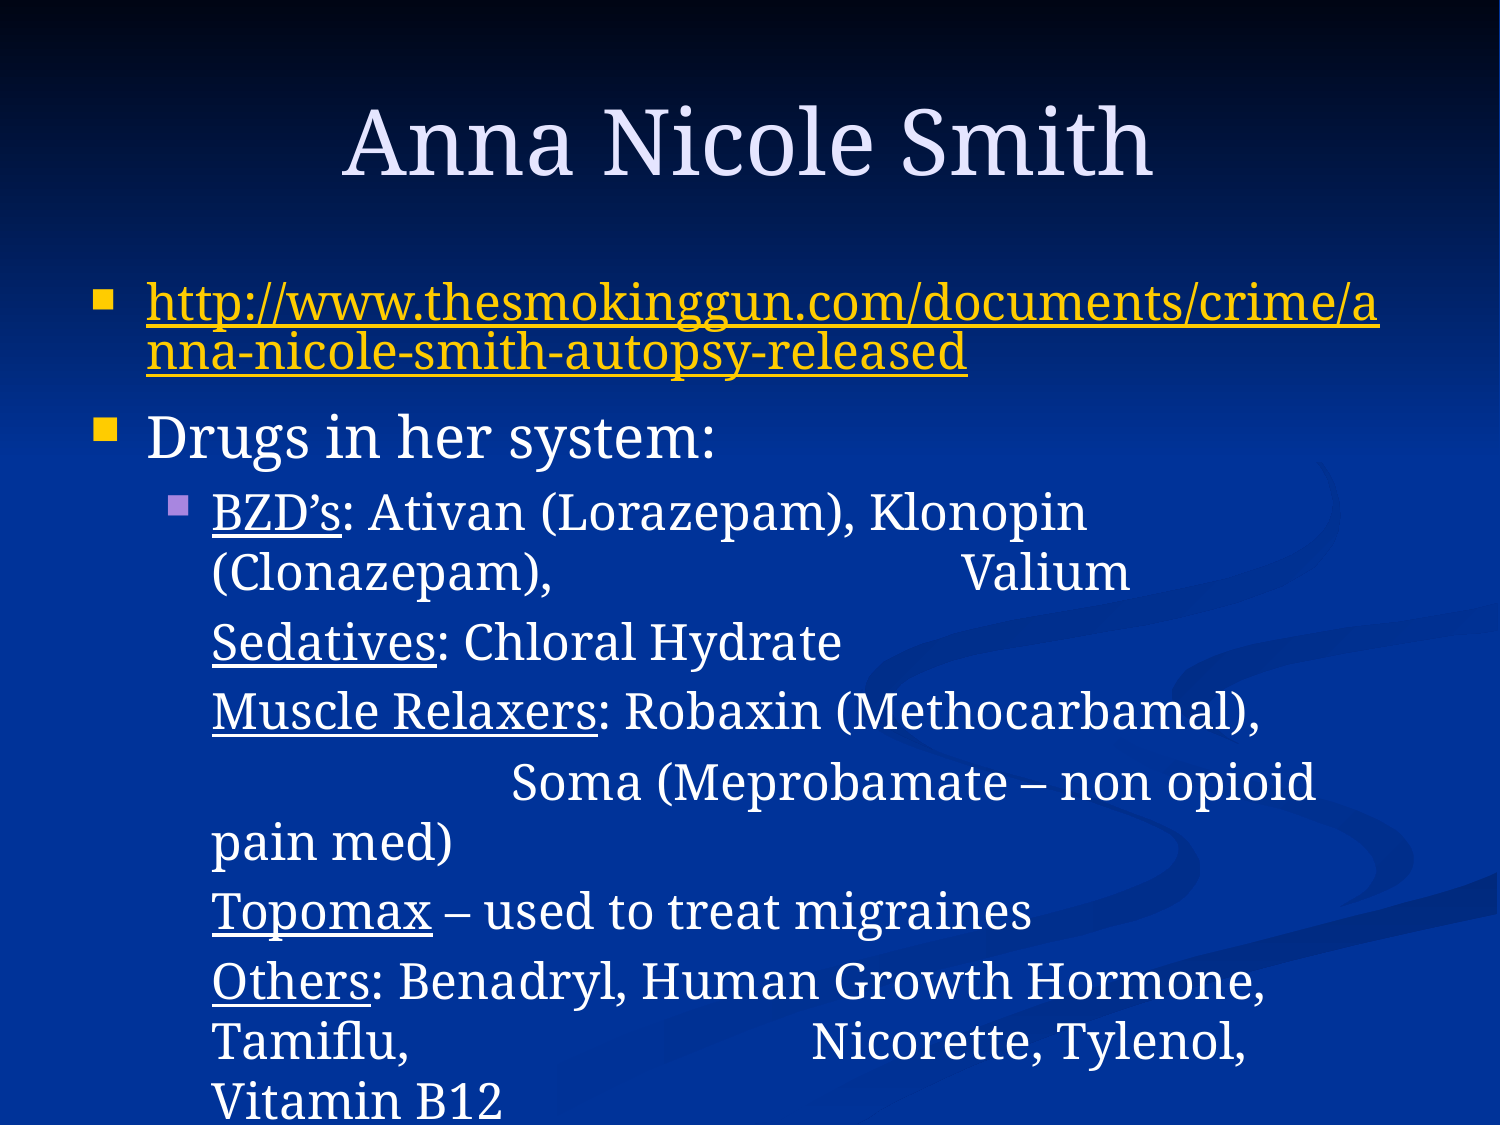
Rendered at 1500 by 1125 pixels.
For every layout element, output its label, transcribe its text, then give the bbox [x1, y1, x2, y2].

list http://www.thesmokinggun.com/documents/crime/anna-nicole-smith-autopsy-released Drugs in her system: BZD’s: Ativan (Lorazepam), Klonopin (Clonazepam), Valium Sedatives: Chloral Hydrate Muscle Relaxers: Robaxin (Methocarbamal), Soma (Meprobamate – non opioid pain med) Topomax – used to treat migraines Others: Benadryl, Human Growth Hormone, Tamiflu, Nicorette, Tylenol, Vitamin B12 [74, 262, 1426, 1006]
title Anna Nicole Smith [74, 44, 1426, 233]
